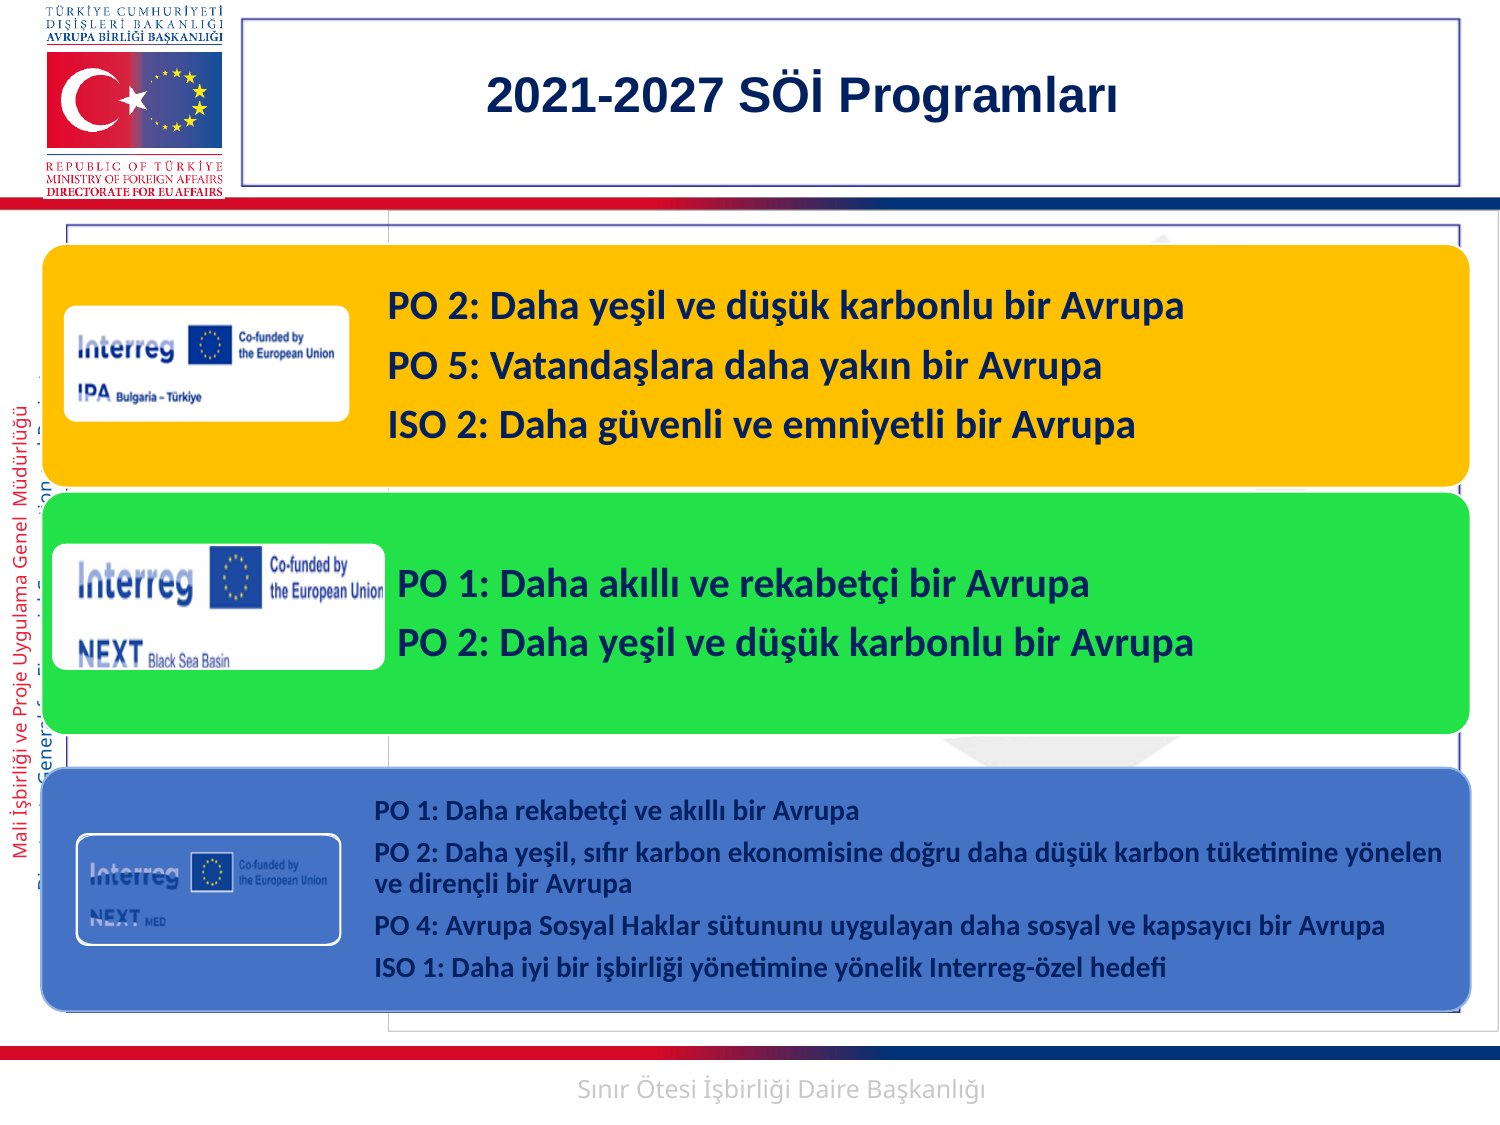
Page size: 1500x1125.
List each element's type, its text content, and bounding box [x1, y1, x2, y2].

picture [0, 1046, 1500, 1060]
footer Sınır Ötesi İşbirliği Daire Başkanlığı [537, 1070, 1034, 1108]
text_box 2021-2027 SÖİ Programları [194, 55, 1412, 130]
picture [240, 17, 1462, 187]
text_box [41, 231, 1471, 1012]
picture [0, 2, 1500, 1033]
